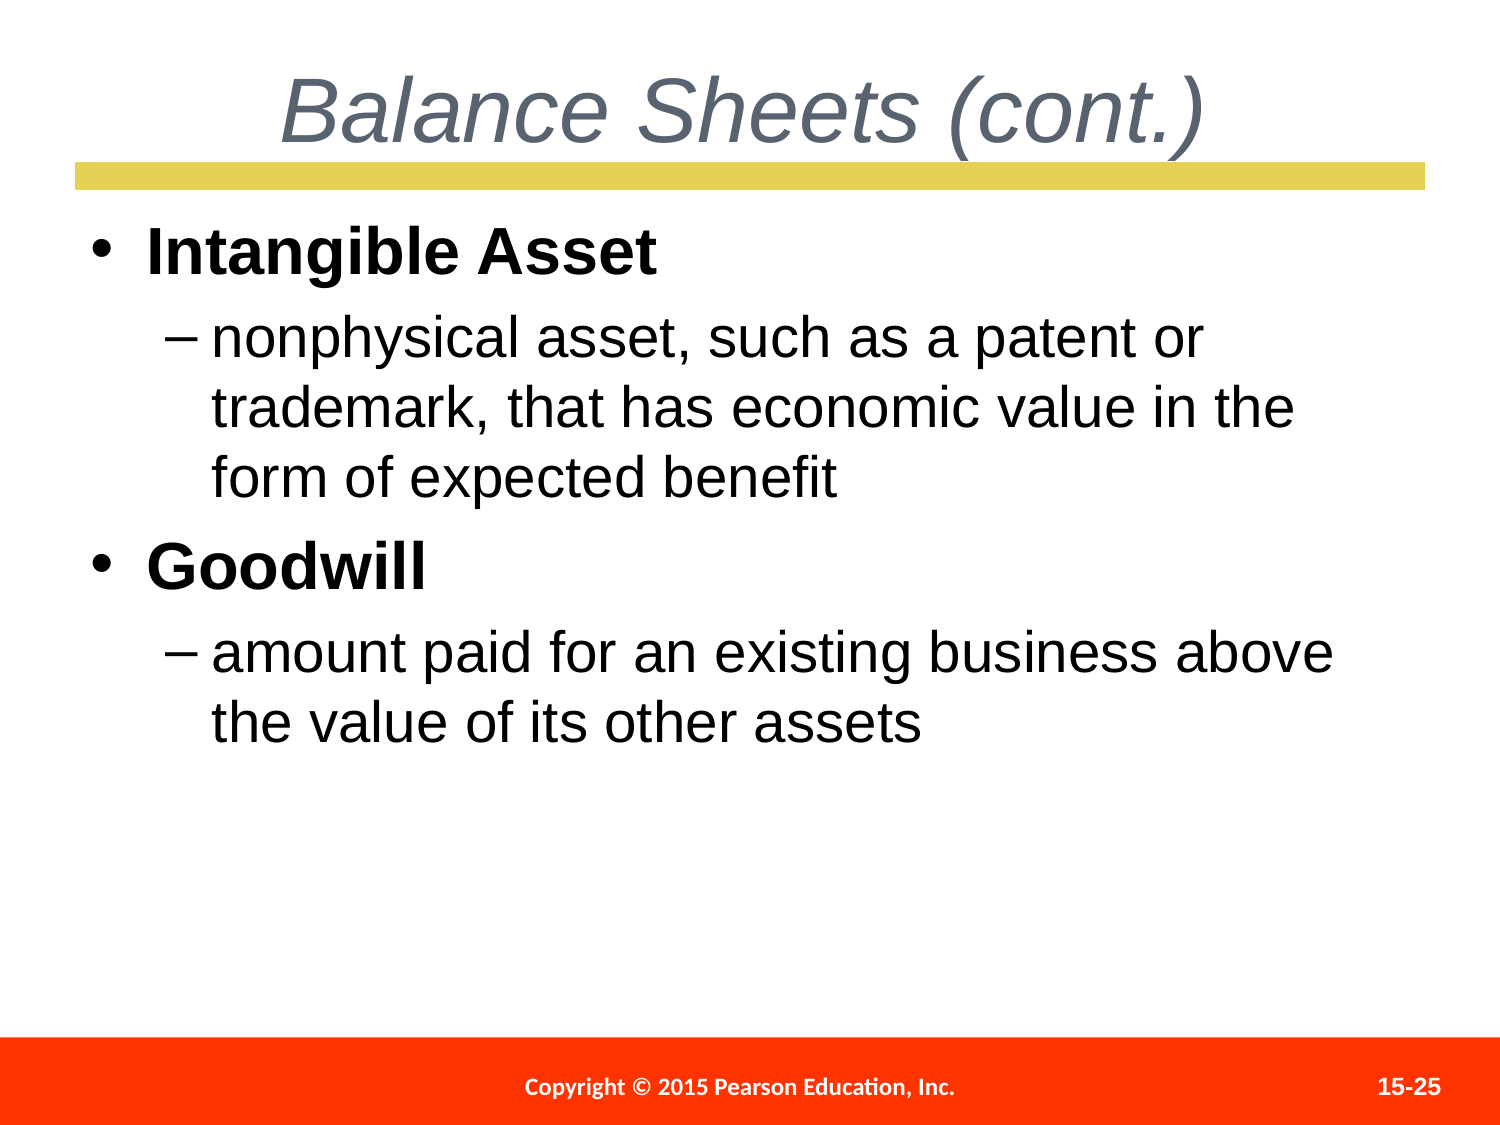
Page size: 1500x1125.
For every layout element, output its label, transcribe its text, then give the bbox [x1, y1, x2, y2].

list Intangible Asset nonphysical asset, such as a patent or trademark, that has economic value in the form of expected benefit Goodwill amount paid for an existing business above the value of its other assets [74, 200, 1426, 1006]
text_box Balance Sheets (cont.) [50, 12, 1438, 200]
